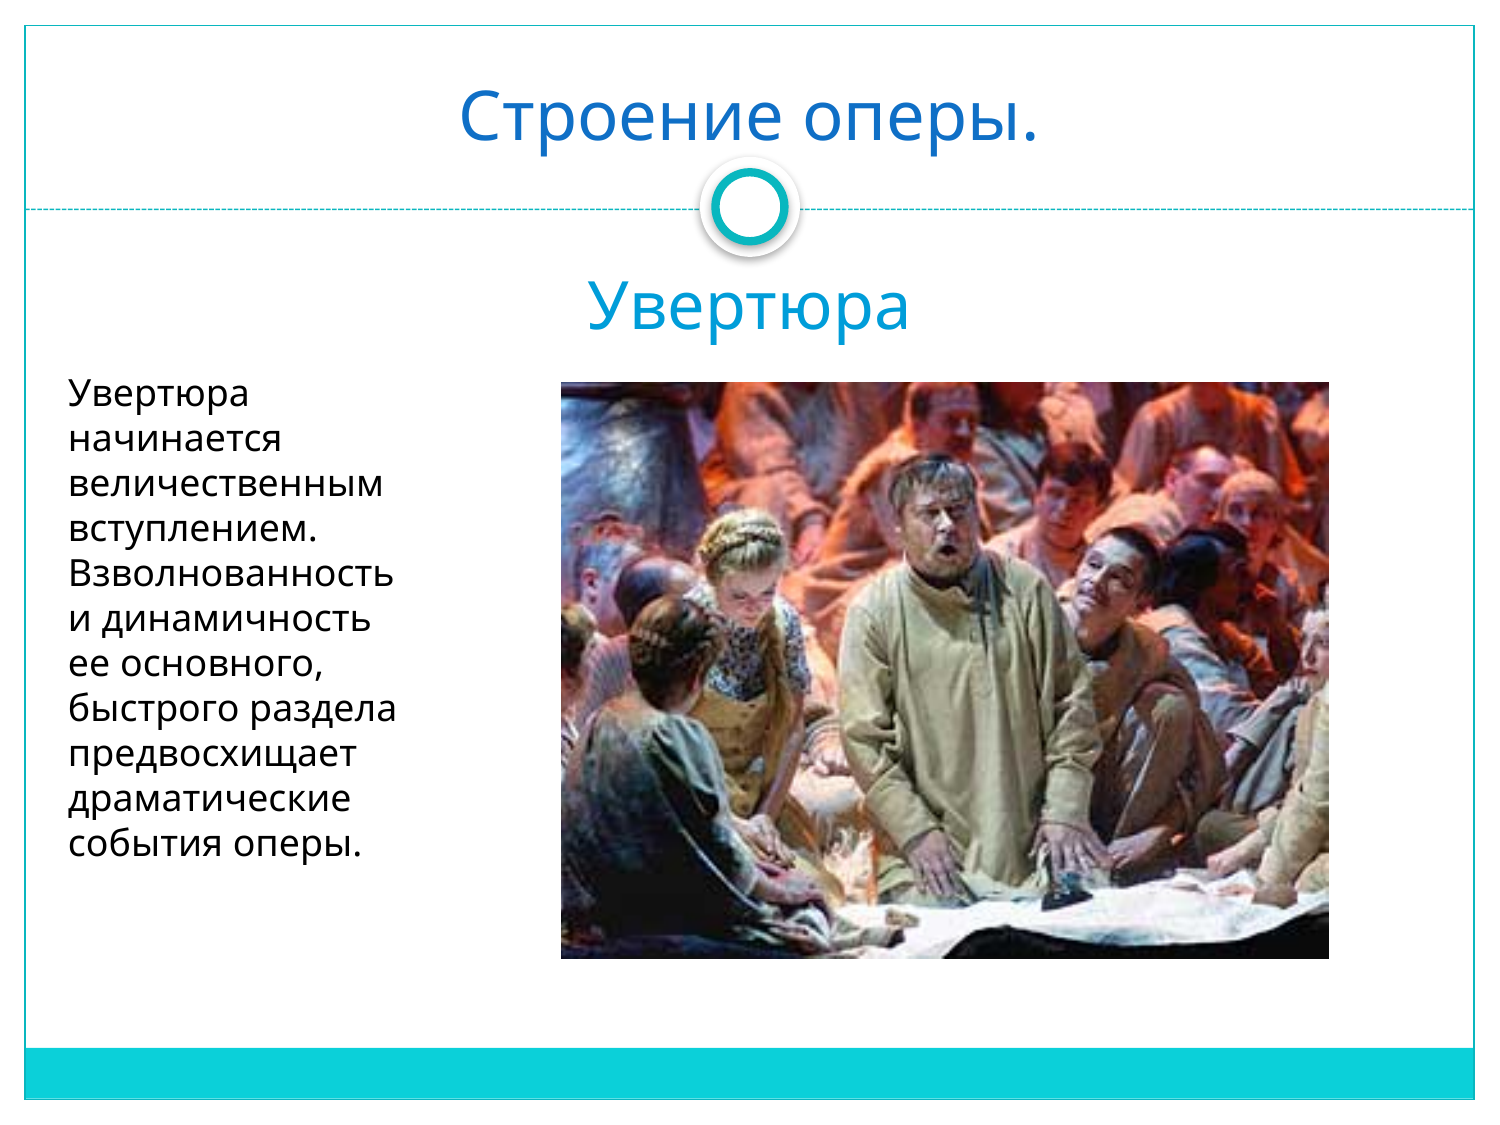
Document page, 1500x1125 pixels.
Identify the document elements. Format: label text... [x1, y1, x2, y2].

title Строение оперы. [49, 37, 1450, 162]
text_box Увертюра начинается величественным вступлением. Взволнованность и динамичность ее основного, быстрого раздела предвосхищает драматические события оперы. [53, 361, 420, 872]
text_box Увертюра [572, 255, 963, 350]
picture [560, 382, 1330, 959]
